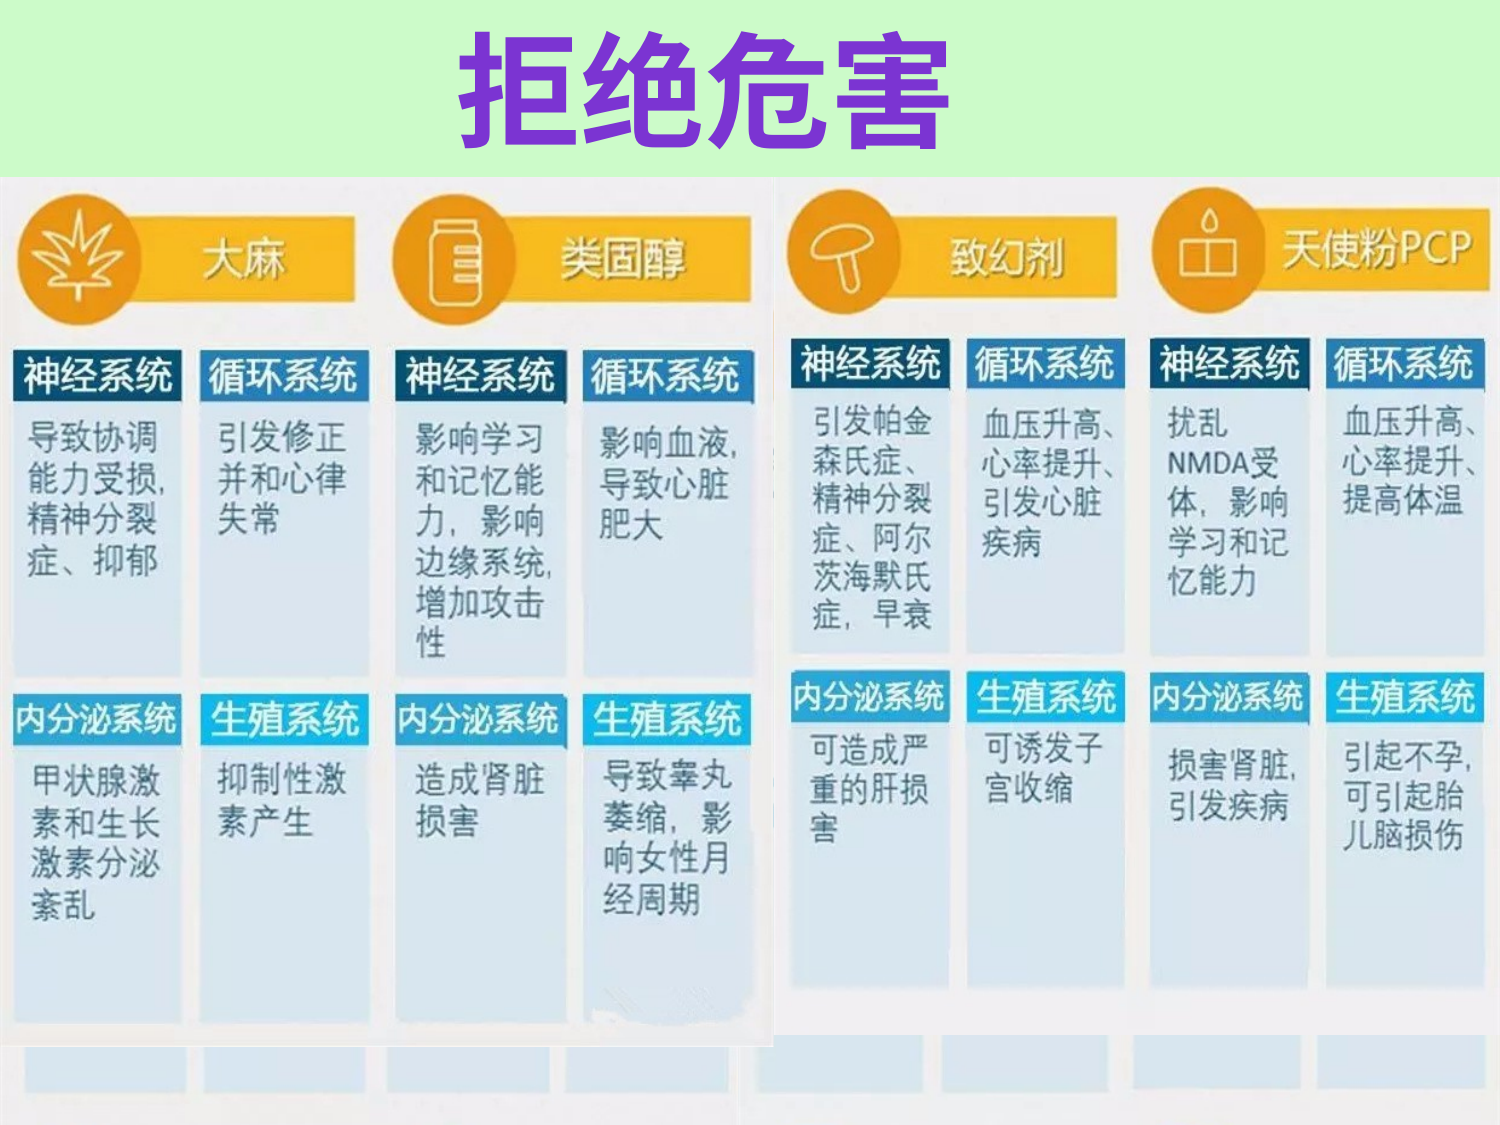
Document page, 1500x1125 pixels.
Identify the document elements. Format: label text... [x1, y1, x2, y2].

picture [0, 176, 1500, 1125]
text_box 拒绝危害 [330, 6, 1081, 171]
